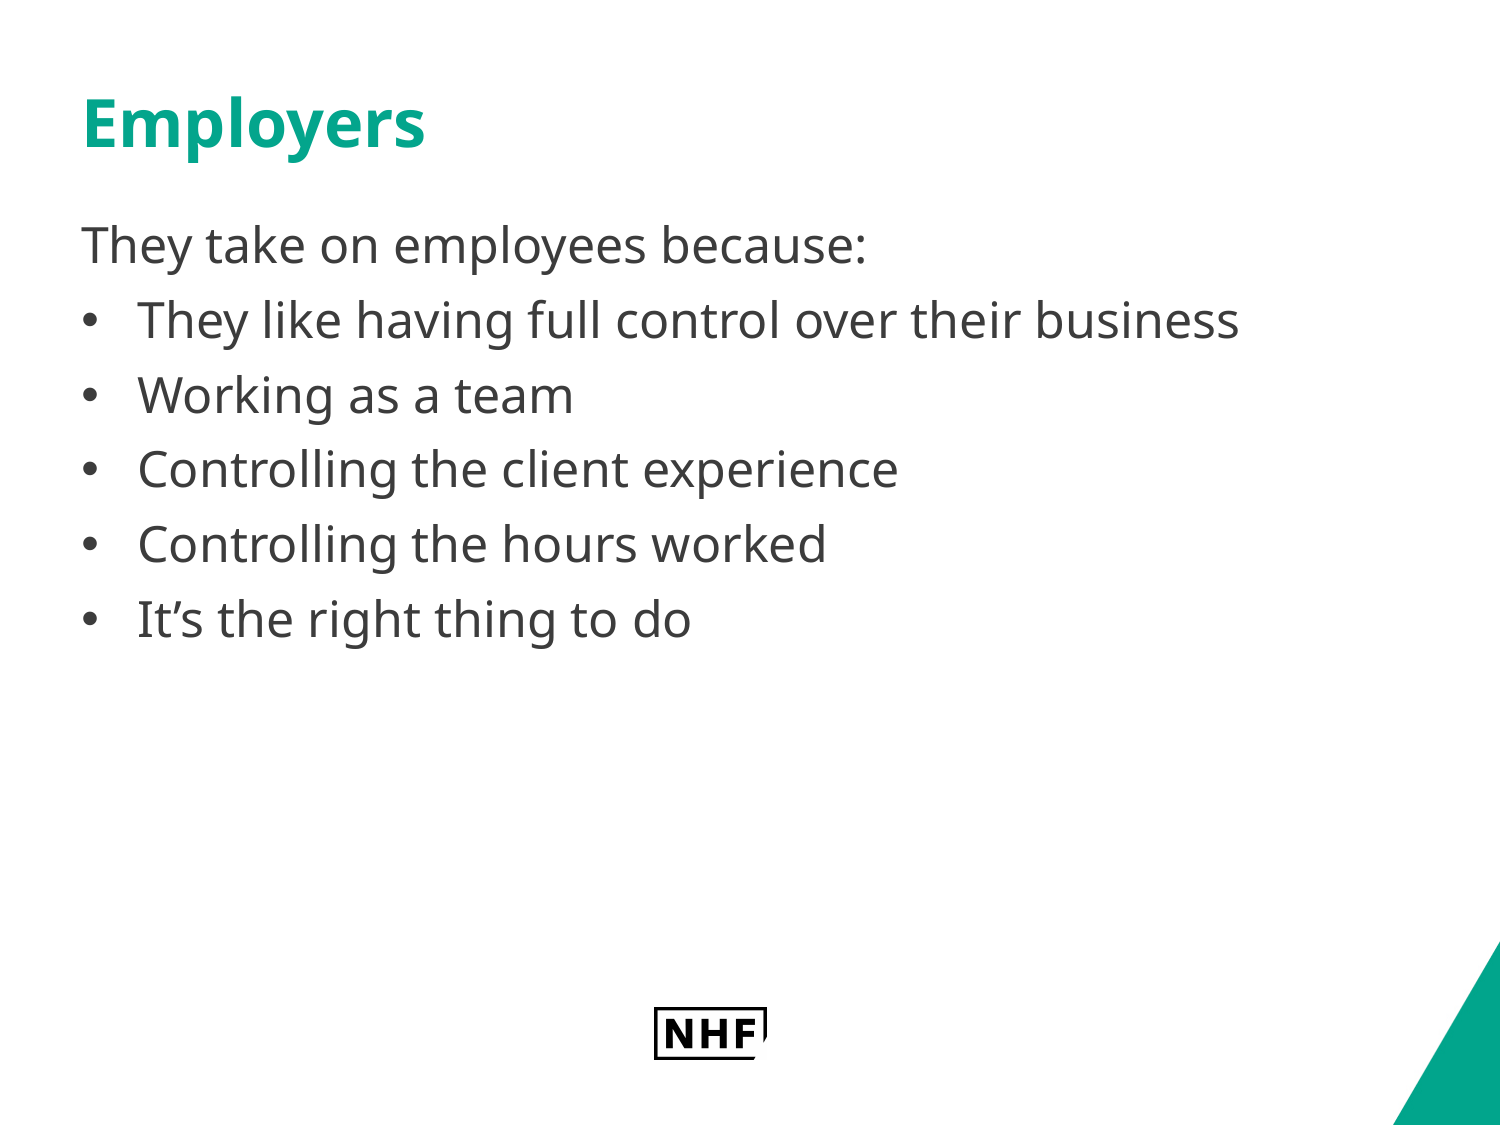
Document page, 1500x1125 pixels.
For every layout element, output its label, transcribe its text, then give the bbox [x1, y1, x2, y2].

picture [654, 1007, 767, 1060]
text_box Employers [66, 73, 1294, 169]
picture [1381, 941, 1500, 1125]
subtitle They take on employees because: They like having full control over their business Working as a team Controlling the client experience Controlling the hours worked It’s the right thing to do [66, 212, 1355, 967]
